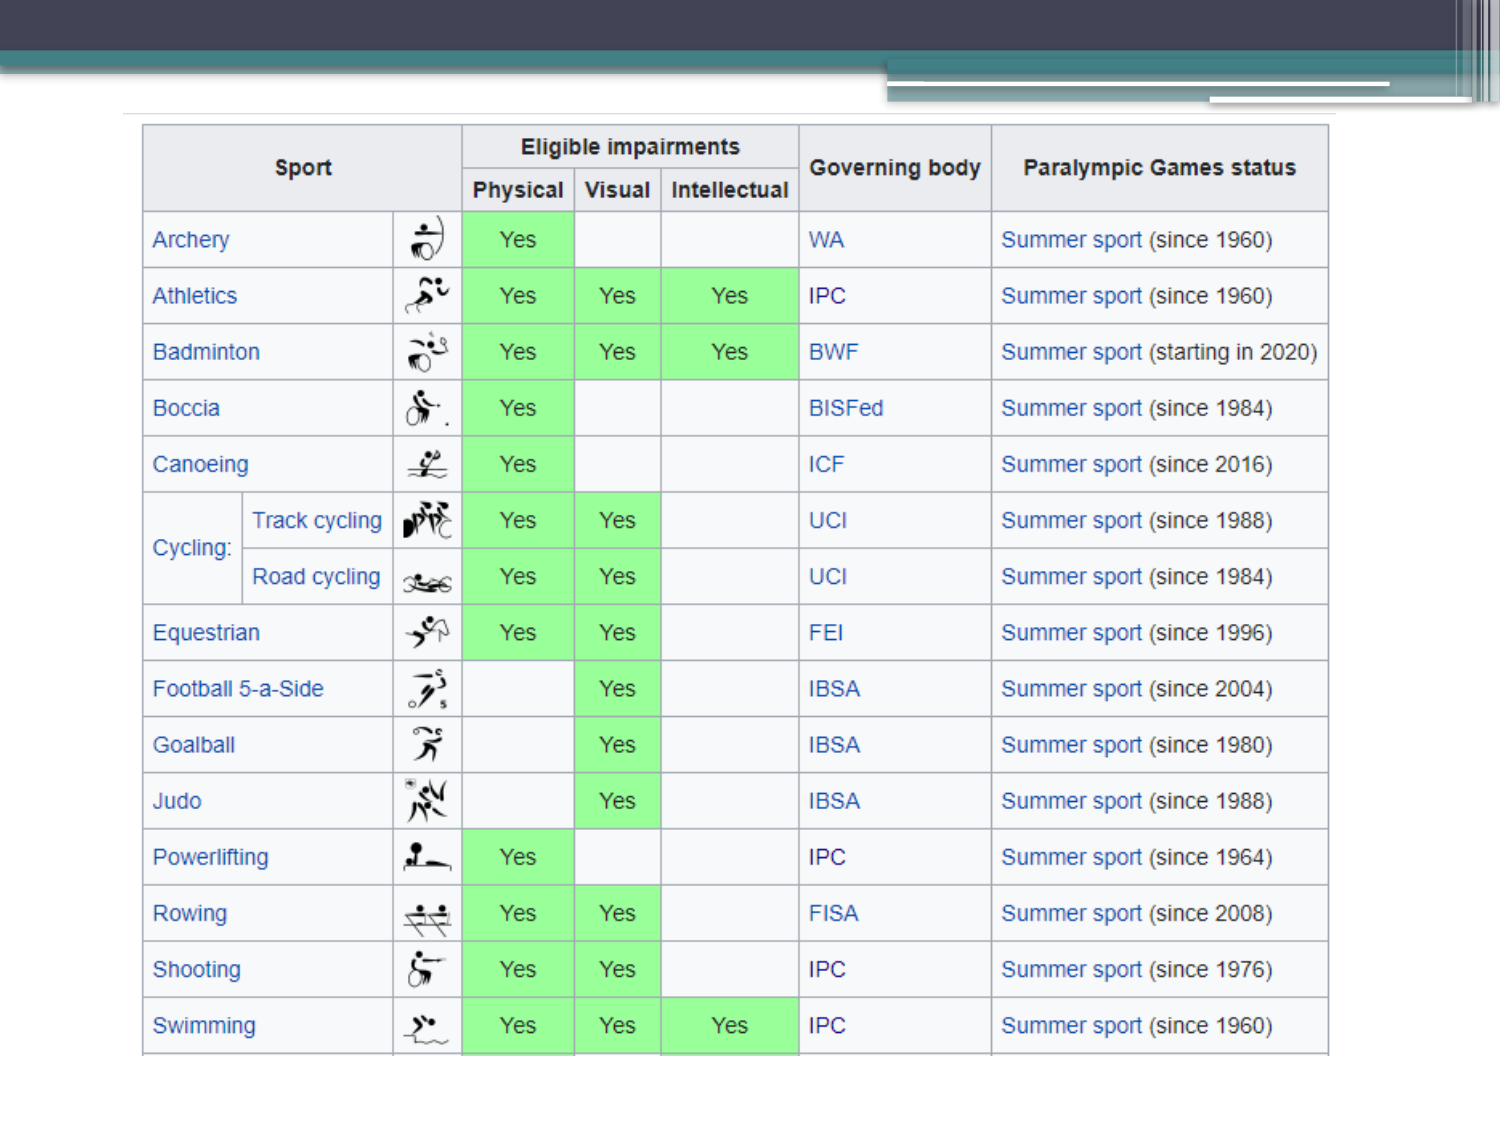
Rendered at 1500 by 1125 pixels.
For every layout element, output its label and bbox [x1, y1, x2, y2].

picture [123, 113, 1337, 1057]
